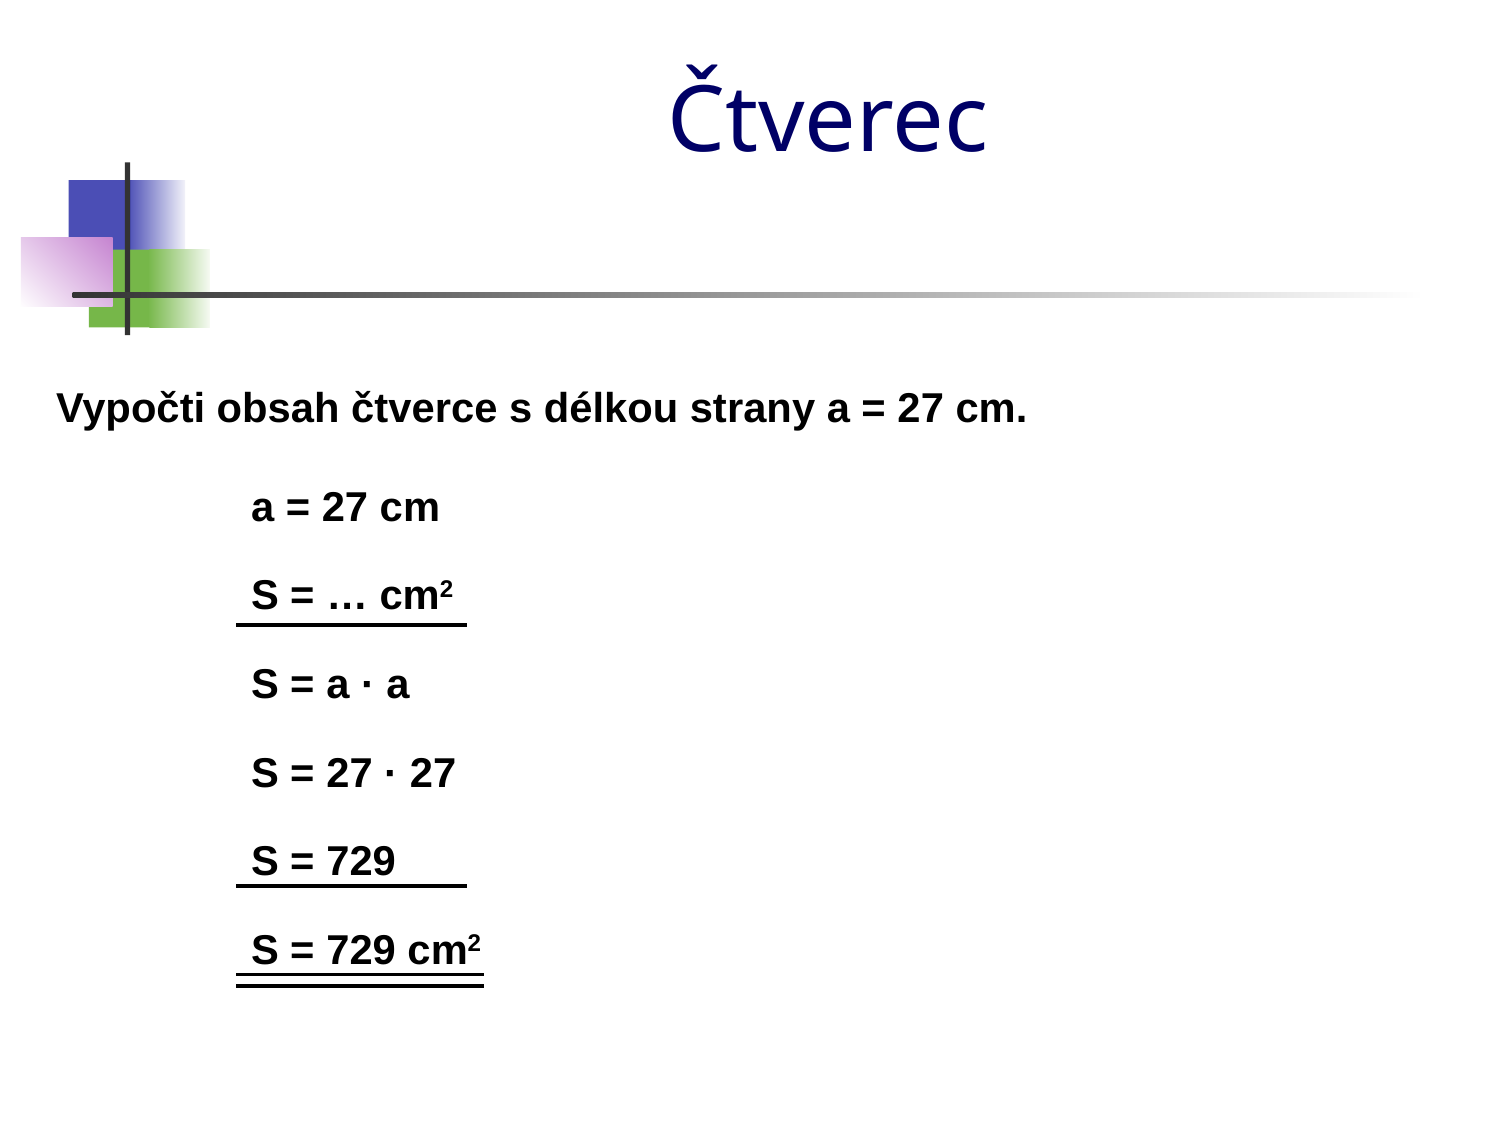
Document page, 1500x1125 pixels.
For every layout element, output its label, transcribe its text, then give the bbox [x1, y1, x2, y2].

text_box S = … cm2 [236, 561, 508, 626]
text_box S = 729 [236, 826, 508, 892]
text_box Vypočti obsah čtverce s délkou strany a = 27 cm. [41, 373, 1424, 439]
text_box S = 27 · 27 [236, 738, 508, 803]
text_box S = a · a [236, 649, 508, 715]
title Čtverec [188, 34, 1468, 276]
text_box S = 729 cm2 [236, 915, 508, 981]
text_box a = 27 cm [236, 472, 508, 538]
